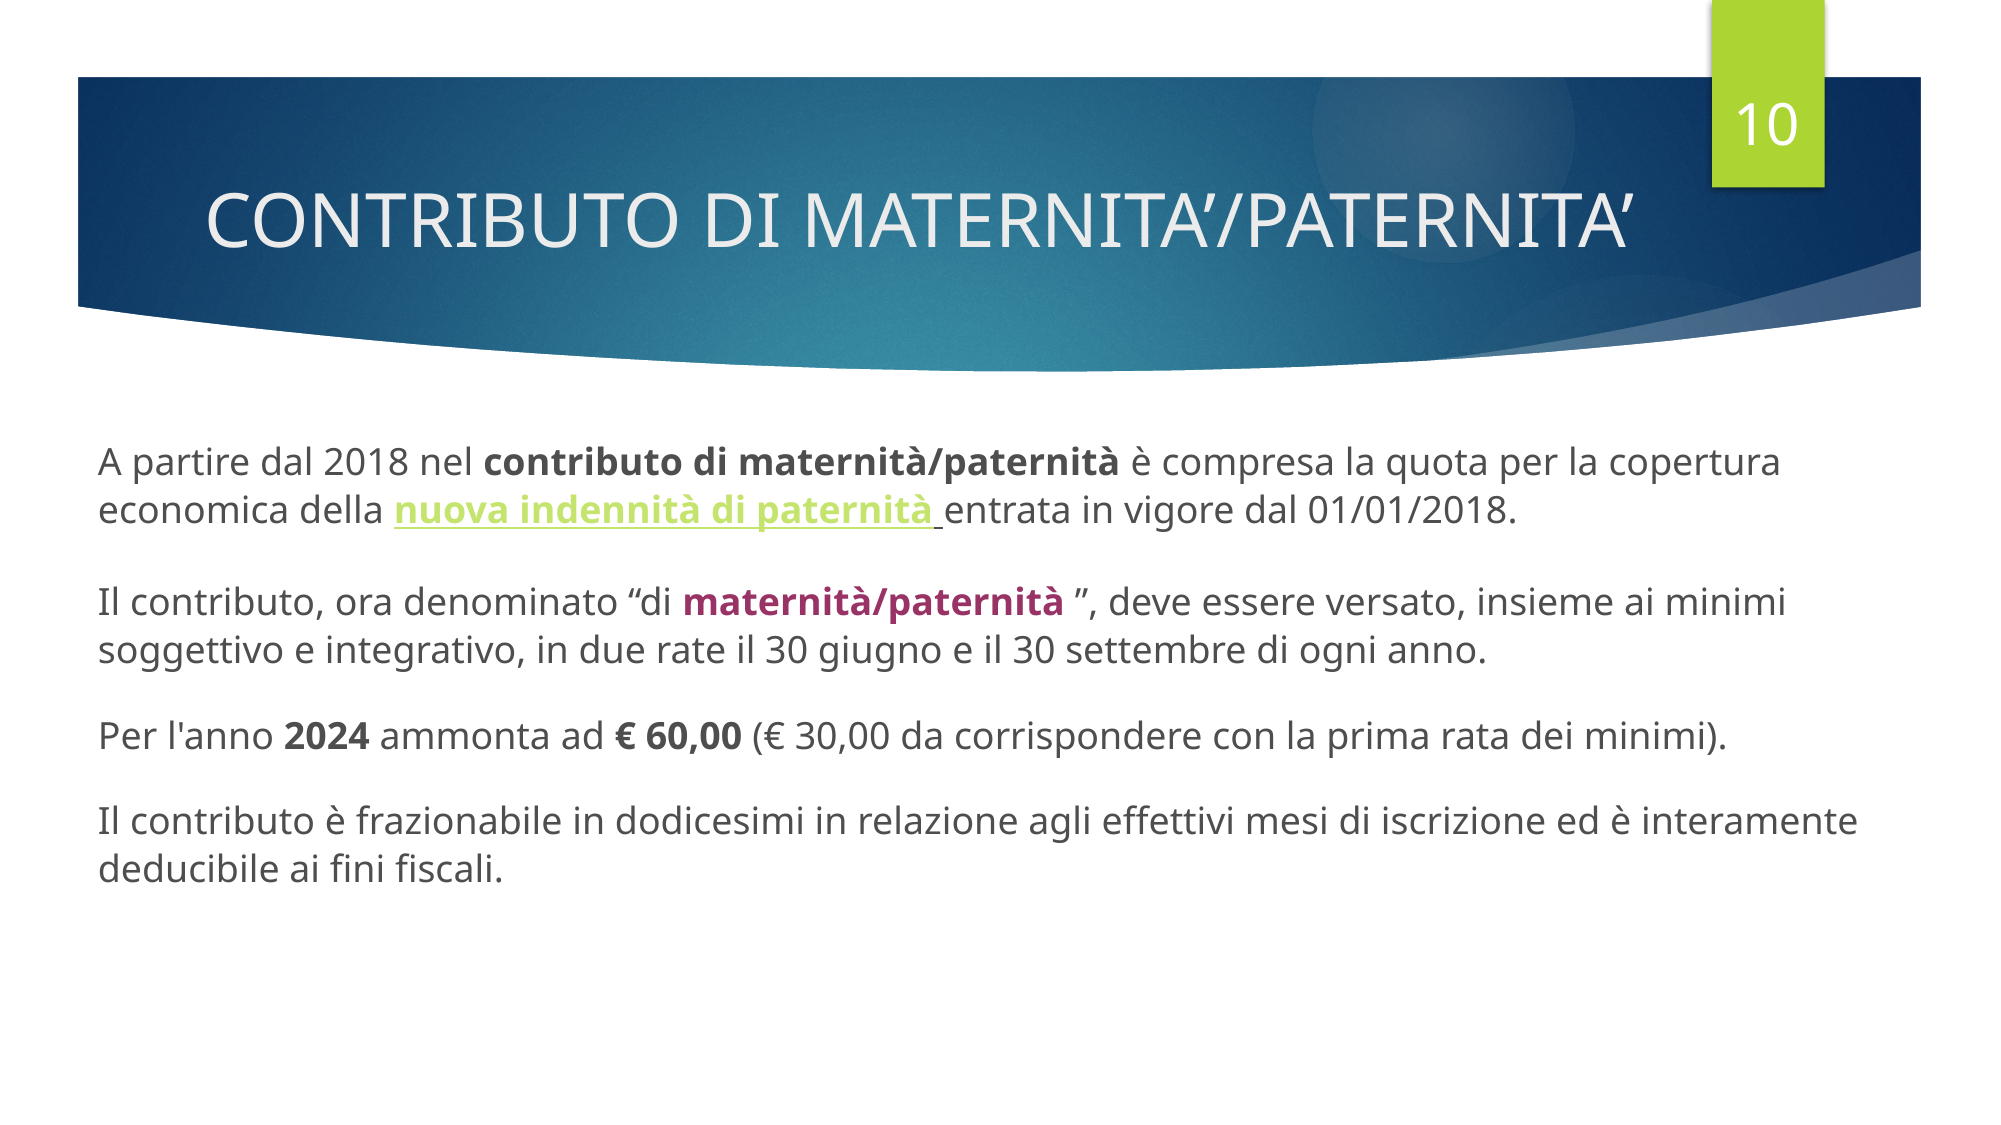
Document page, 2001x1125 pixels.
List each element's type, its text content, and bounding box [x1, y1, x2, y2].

title CONTRIBUTO DI MATERNITA’/PATERNITA’ [189, 159, 1676, 276]
slide_number 10 [1698, 48, 1836, 175]
list A partire dal 2018 nel contributo di maternità/paternità è compresa la quota per la copertura economica della nuova indennità di paternità entrata in vigore dal 01/01/2018. Il contributo, ora denominato “di maternità/paternità ”, deve essere versato, insieme ai minimi soggettivo e integrativo, in due rate il 30 giugno e il 30 settembre di ogni anno. Per l'anno 2024 ammonta ad € 60,00 (€ 30,00 da corrispondere con la prima rata dei minimi). Il contributo è frazionabile in dodicesimi in relazione agli effettivi mesi di iscrizione ed è interamente deducibile ai fini fiscali. [82, 427, 1939, 988]
